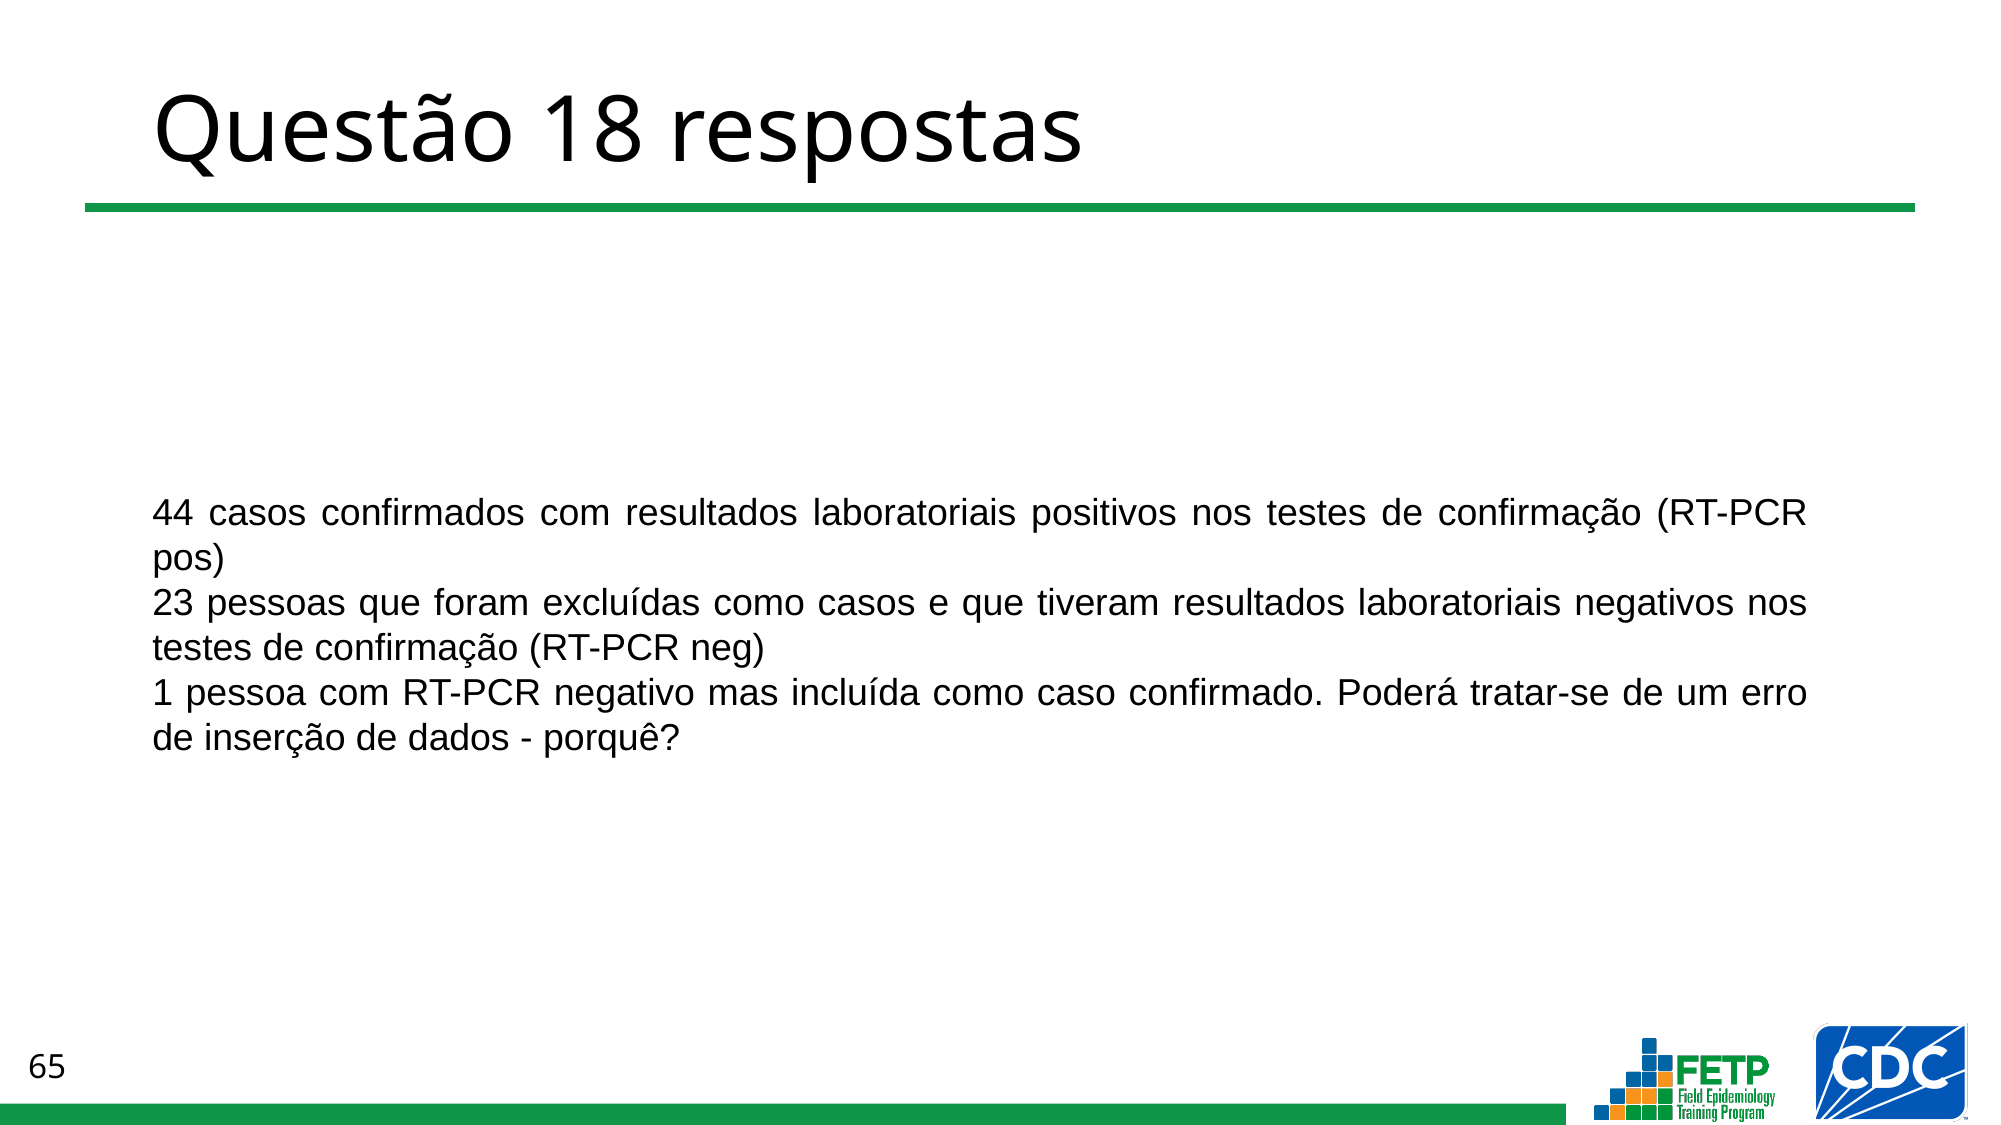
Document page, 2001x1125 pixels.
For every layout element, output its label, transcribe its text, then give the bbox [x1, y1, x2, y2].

picture [1594, 1038, 1775, 1122]
title Questão 18 respostas [137, 75, 1863, 207]
list 44 casos confirmados com resultados laboratoriais positivos nos testes de confirmação (RT-PCR pos) 23 pessoas que foram excluídas como casos e que tiveram resultados laboratoriais negativos nos testes de confirmação (RT-PCR neg) 1 pessoa com RT-PCR negativo mas incluída como caso confirmado. Poderá tratar-se de um erro de inserção de dados - porquê? [137, 242, 1823, 1004]
picture [1813, 1023, 1968, 1122]
